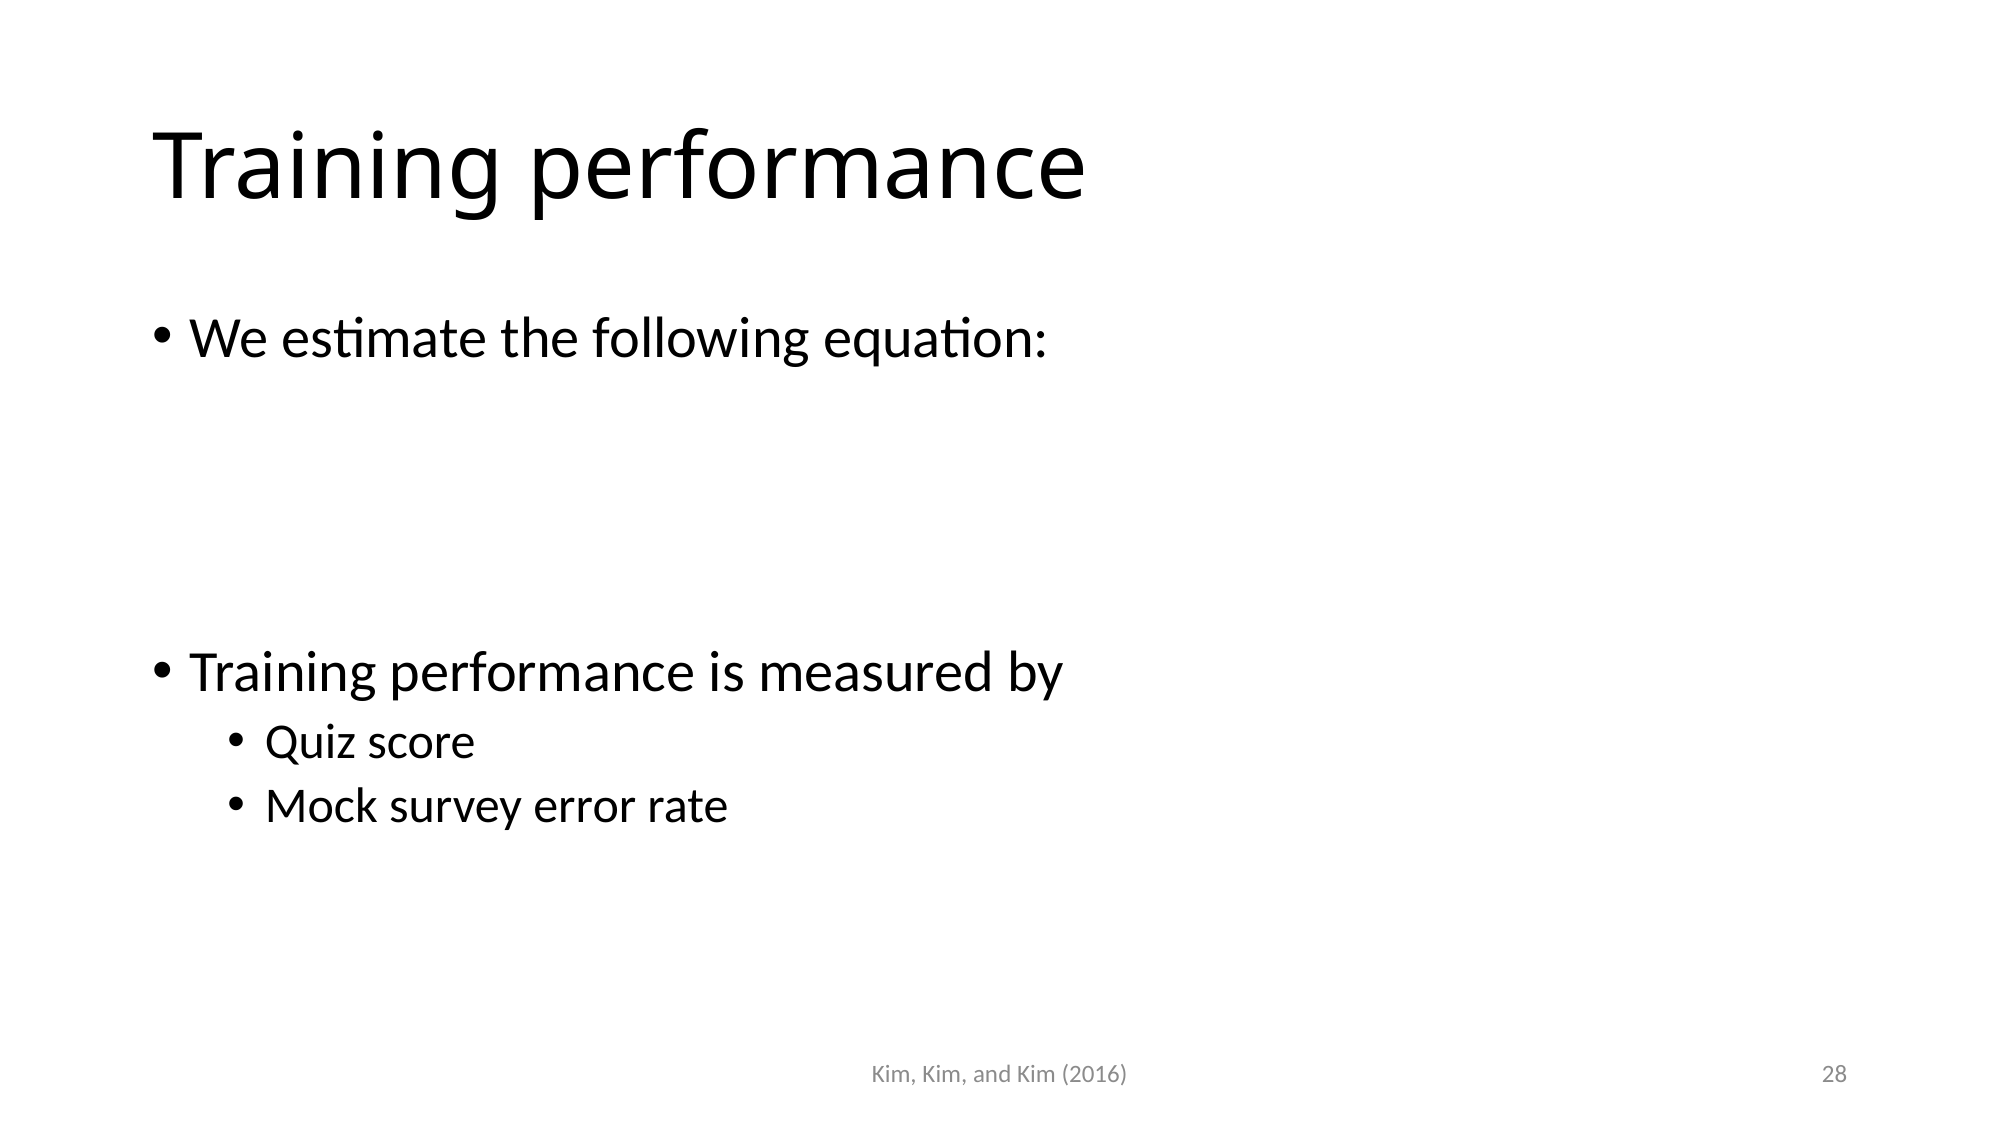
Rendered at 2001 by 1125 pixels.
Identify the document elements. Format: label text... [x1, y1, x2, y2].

slide_number 28 [1412, 1042, 1863, 1103]
footer Kim, Kim, and Kim (2016) [662, 1042, 1338, 1103]
title Training performance [137, 59, 1863, 278]
